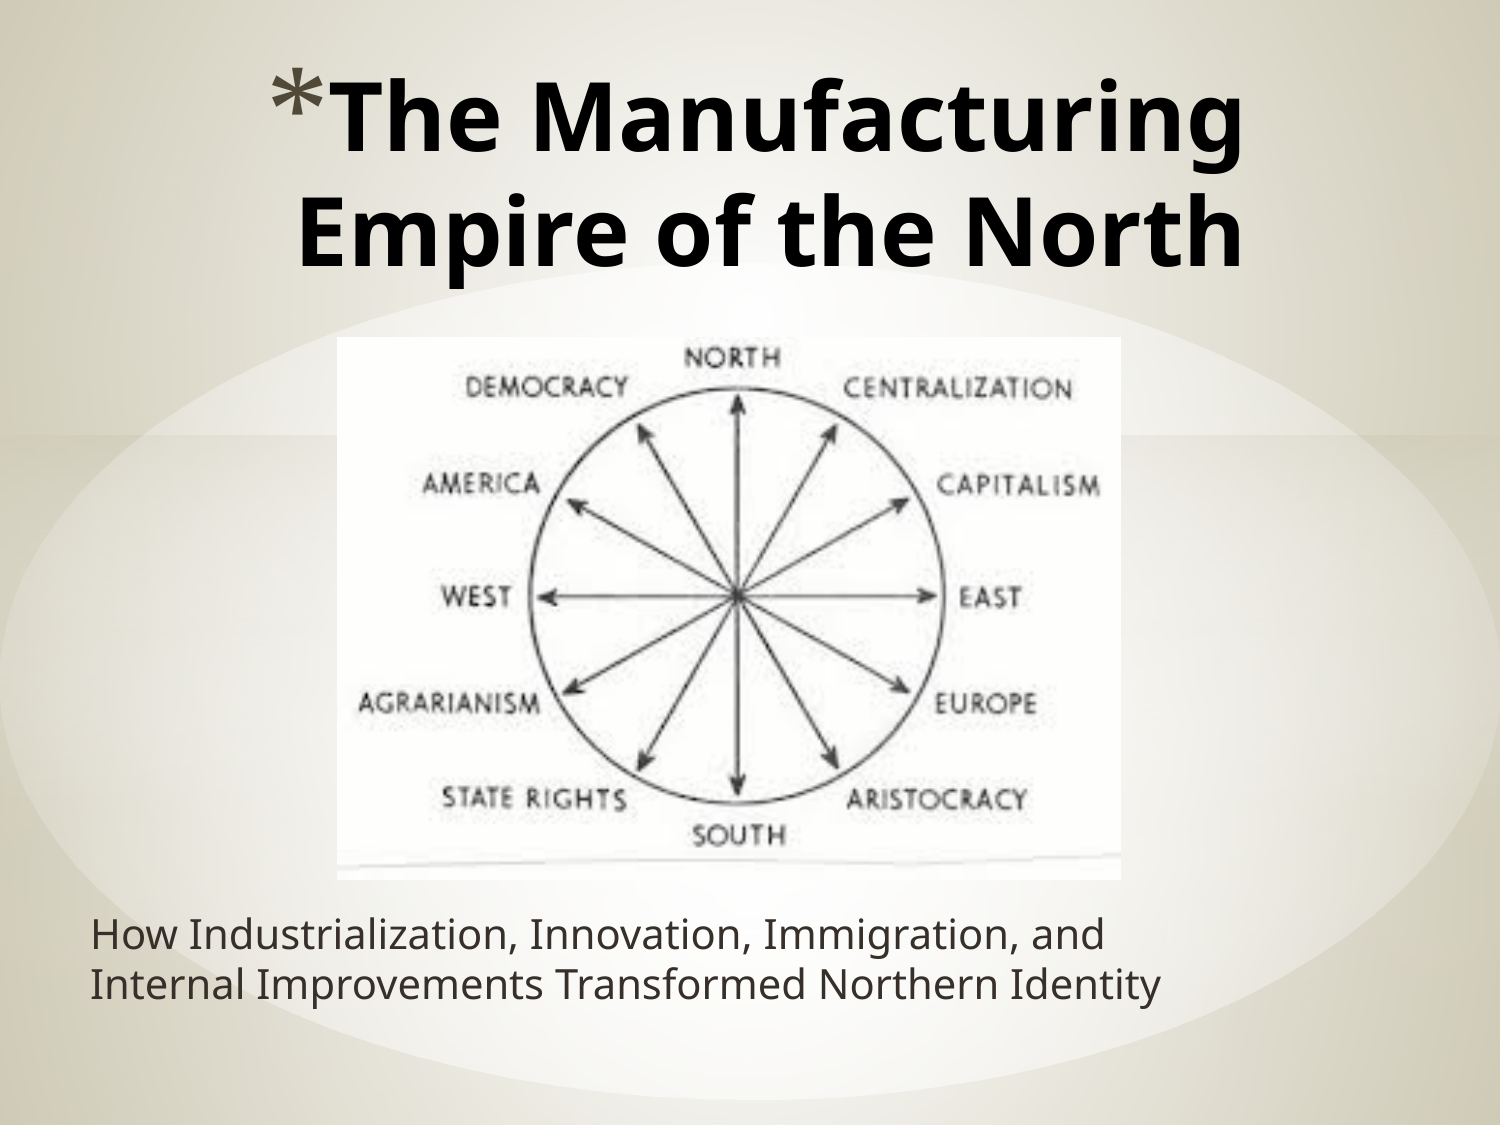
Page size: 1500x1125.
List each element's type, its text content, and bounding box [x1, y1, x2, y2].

title The Manufacturing Empire of the North [212, 62, 1263, 294]
list How Industrialization, Innovation, Immigration, and Internal Improvements Transformed Northern Identity [75, 900, 1199, 1038]
picture [337, 337, 1121, 881]
